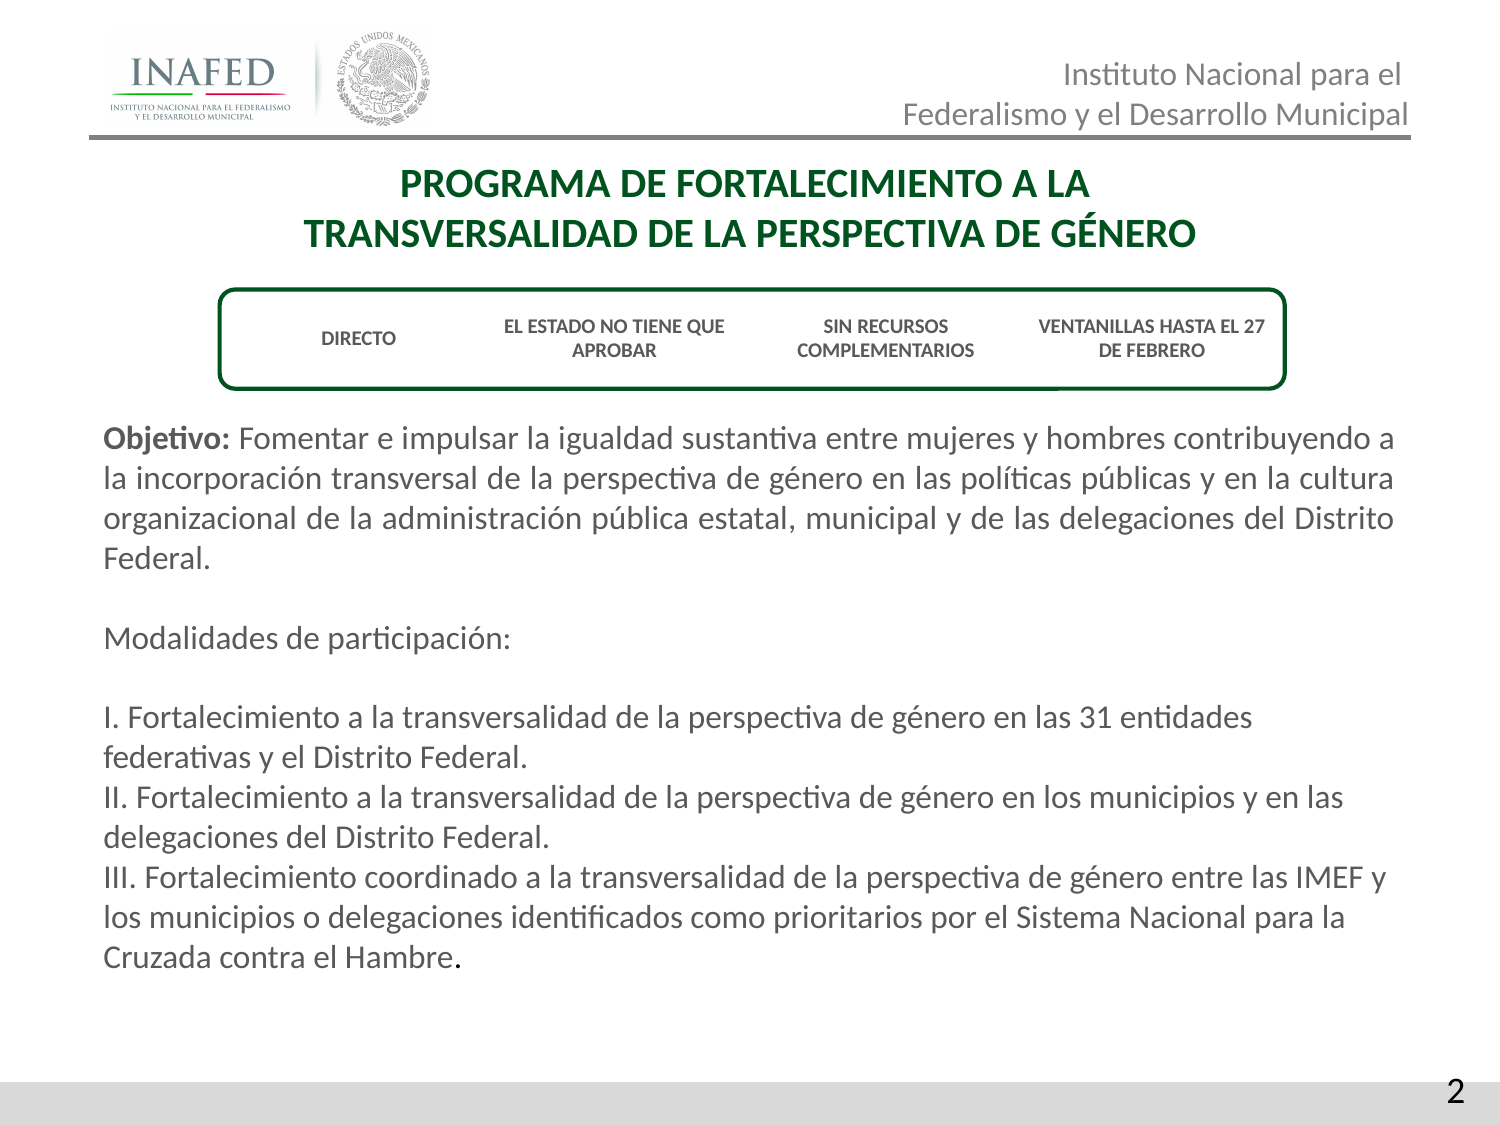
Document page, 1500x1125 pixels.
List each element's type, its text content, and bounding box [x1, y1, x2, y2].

text_box PROGRAMA DE FORTALECIMIENTO A LA TRANSVERSALIDAD DE LA PERSPECTIVA DE GÉNERO [88, 148, 1412, 264]
text_box [219, 289, 1285, 389]
picture [110, 30, 430, 128]
text_box Objetivo: Fomentar e impulsar la igualdad sustantiva entre mujeres y hombres contribuyendo a la incorporación transversal de la perspectiva de género en las políticas públicas y en la cultura organizacional de la administración pública estatal, municipal y de las delegaciones del Distrito Federal. Modalidades de participación: I. Fortalecimiento a la transversalidad de la perspectiva de género en las 31 entidades federativas y el Distrito Federal. II. Fortalecimiento a la transversalidad de la perspectiva de género en los municipios y en las delegaciones del Distrito Federal. III. Fortalecimiento coordinado a la transversalidad de la perspectiva de género entre las IMEF y los municipios o delegaciones identificados como prioritarios por el Sistema Nacional para la Cruzada contra el Hambre. [88, 408, 1412, 983]
text_box 2 [1411, 1058, 1500, 1119]
